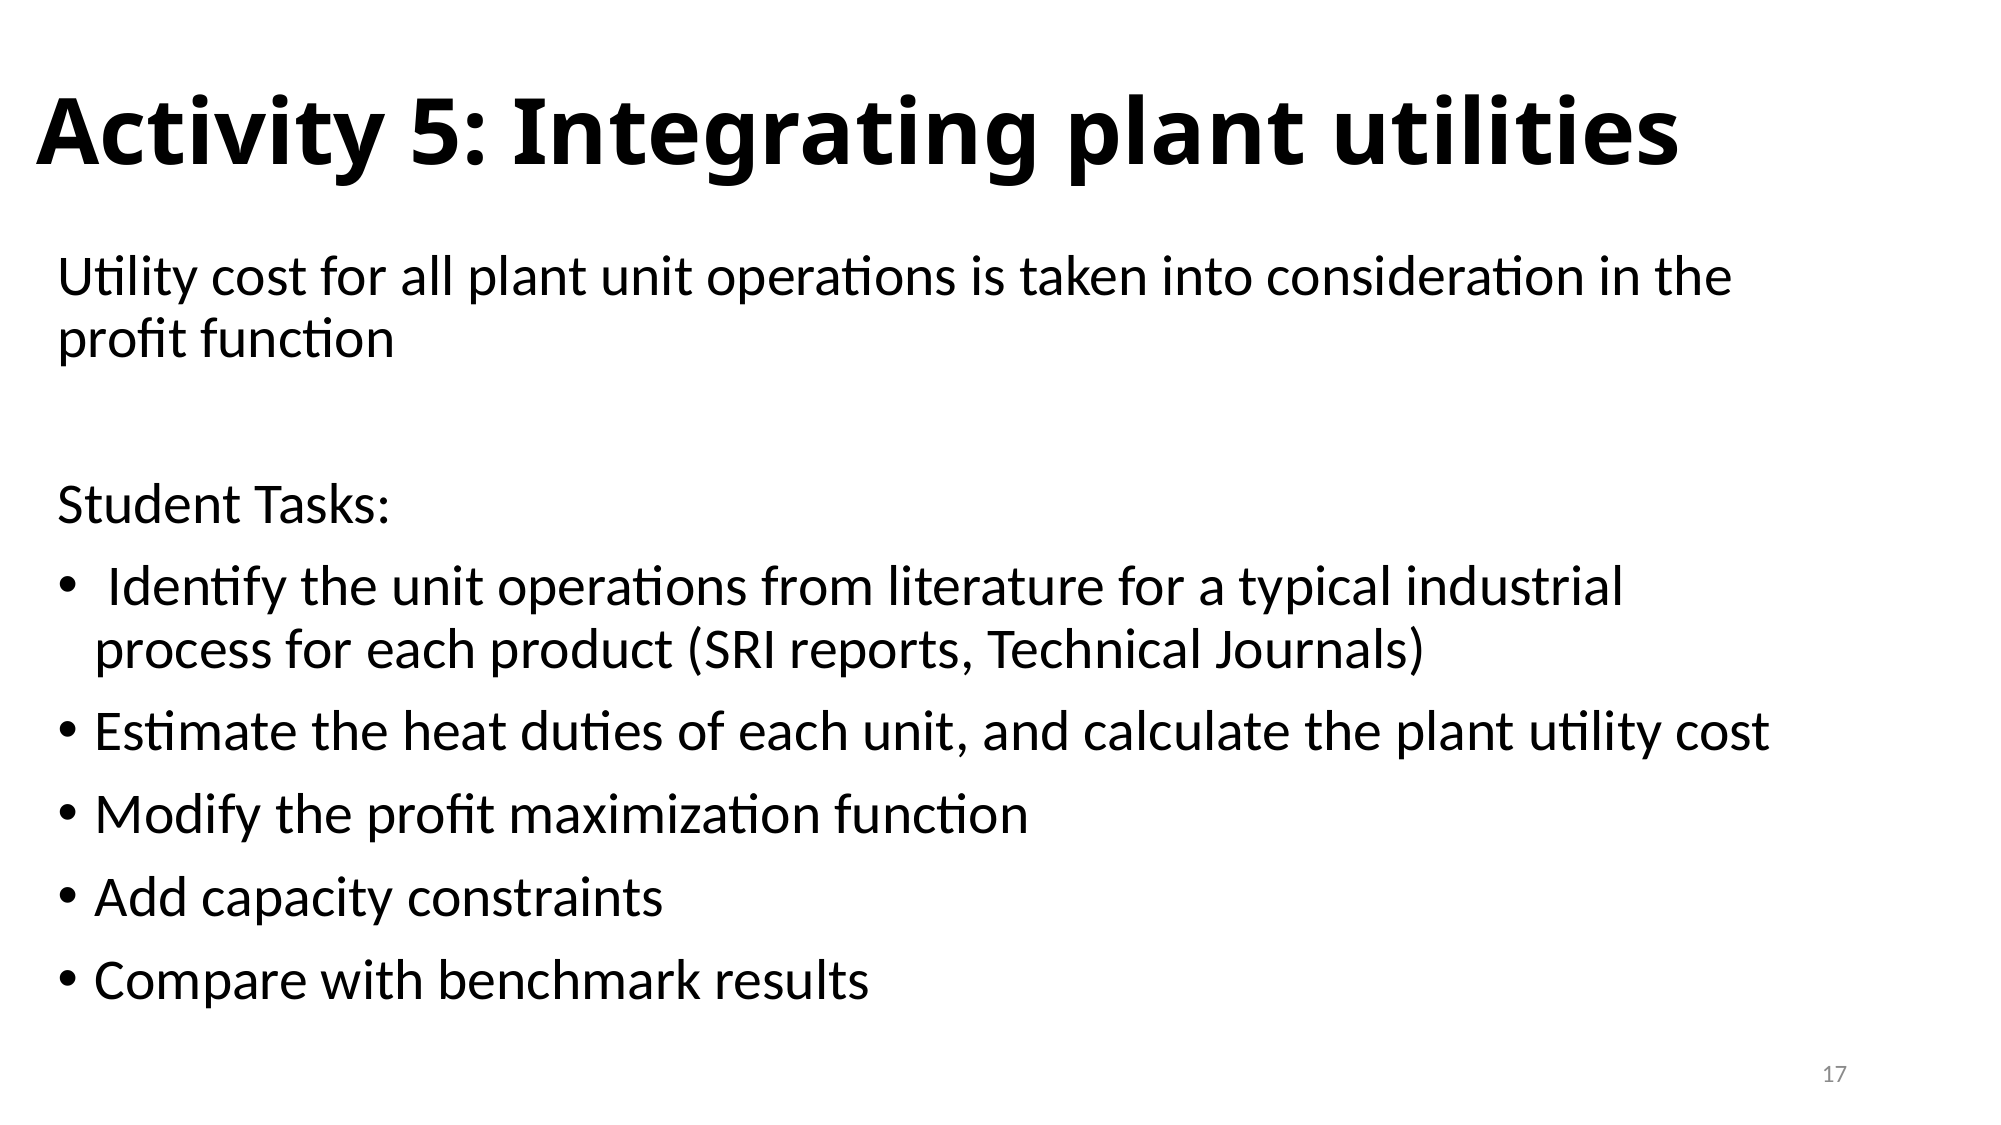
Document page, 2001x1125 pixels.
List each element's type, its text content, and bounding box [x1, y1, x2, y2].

list Utility cost for all plant unit operations is taken into consideration in the profit function Student Tasks: Identify the unit operations from literature for a typical industrial process for each product (SRI reports, Technical Journals) Estimate the heat duties of each unit, and calculate the plant utility cost Modify the profit maximization function Add capacity constraints Compare with benchmark results [42, 238, 1808, 1021]
title Activity 5: Integrating plant utilities [21, 26, 1746, 244]
slide_number 17 [1412, 1042, 1863, 1103]
